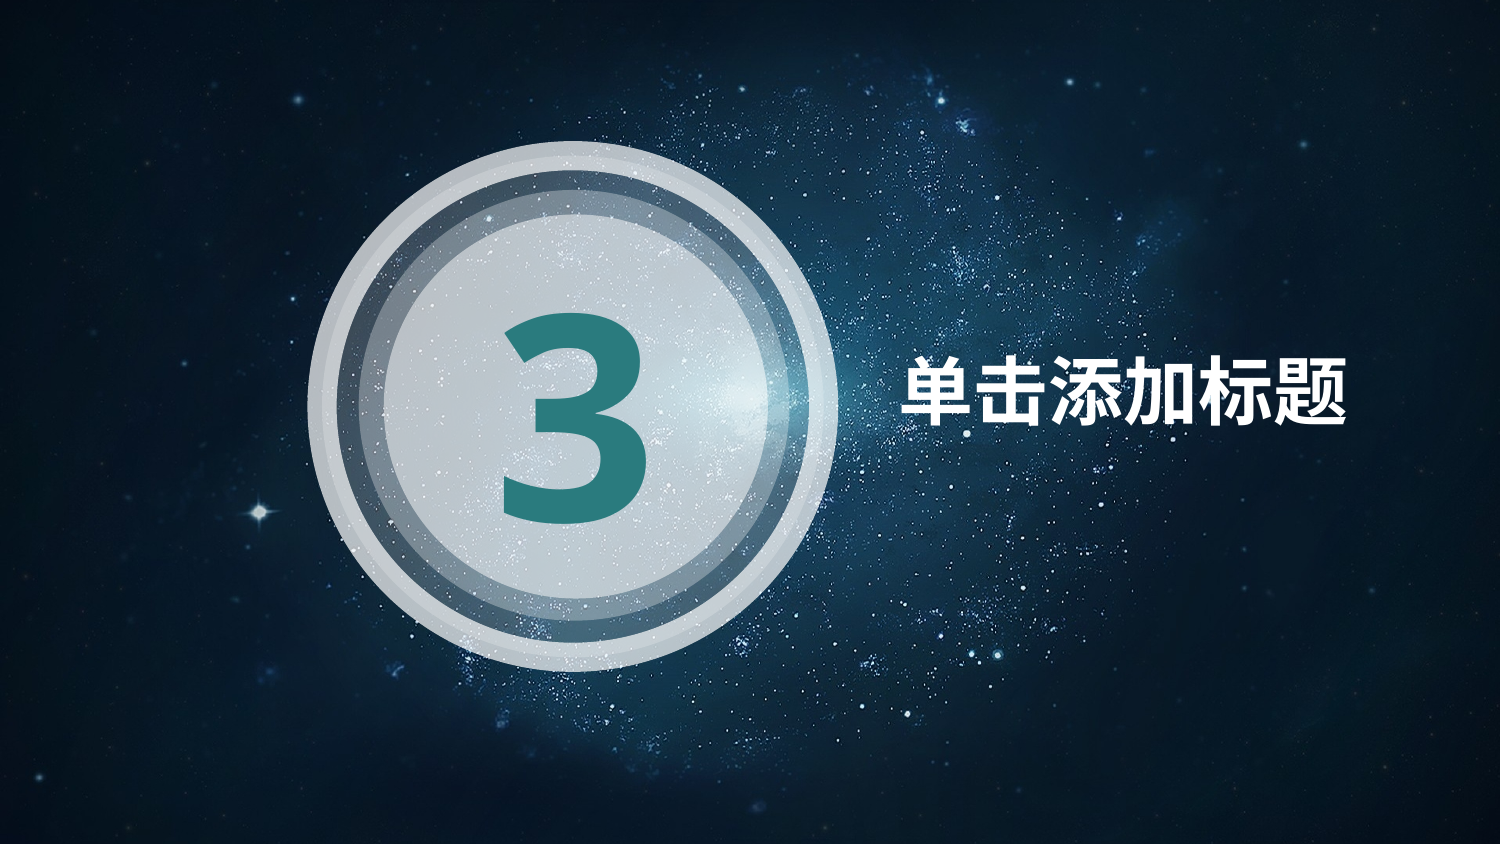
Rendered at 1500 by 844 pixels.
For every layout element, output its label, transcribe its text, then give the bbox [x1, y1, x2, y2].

picture [0, 0, 1500, 844]
text_box [319, 153, 826, 660]
text_box [356, 187, 792, 623]
text_box 3 [381, 212, 770, 601]
text_box 单击添加标题 [883, 337, 1363, 443]
